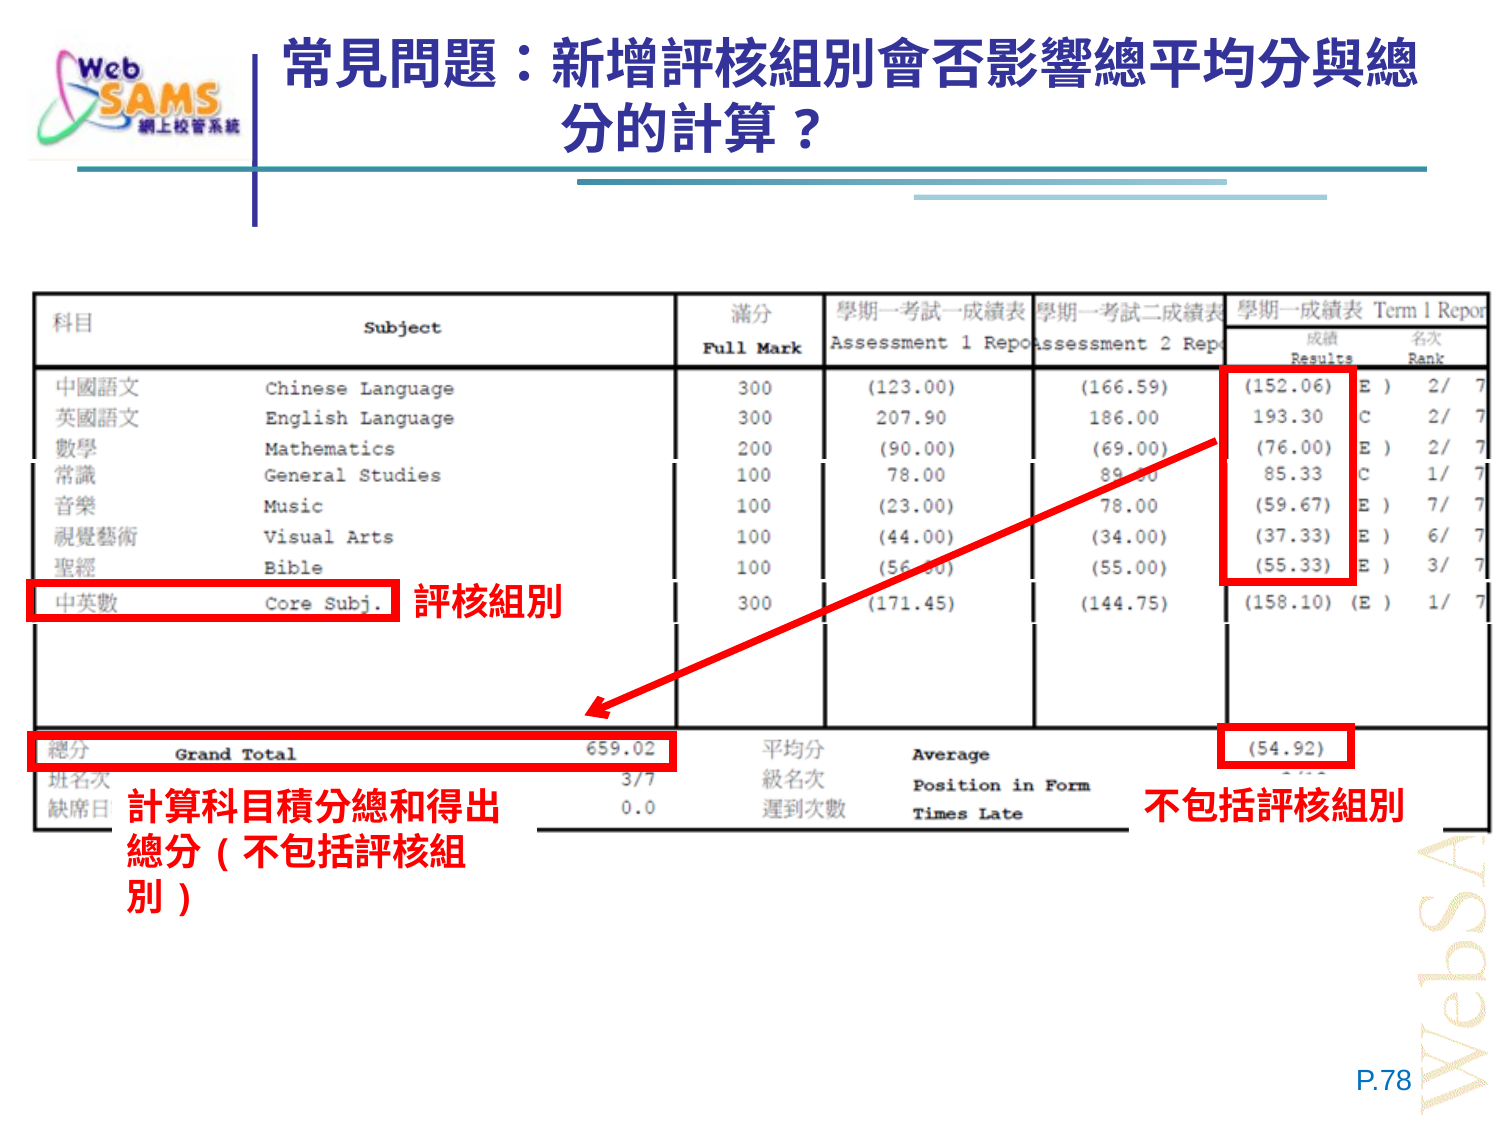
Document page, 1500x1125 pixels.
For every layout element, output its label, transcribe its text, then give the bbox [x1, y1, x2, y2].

title 常見問題：新增評核組別會否影響總平均分與總分的計算? [265, 41, 1465, 167]
slide_number P.78 [1114, 1028, 1428, 1105]
text_box 計算科目積分總和得出總分(不包括評核組別) [112, 843, 537, 926]
picture [27, 29, 253, 161]
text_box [584, 440, 1217, 716]
picture [1393, 679, 1500, 1117]
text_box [25, 289, 1494, 836]
